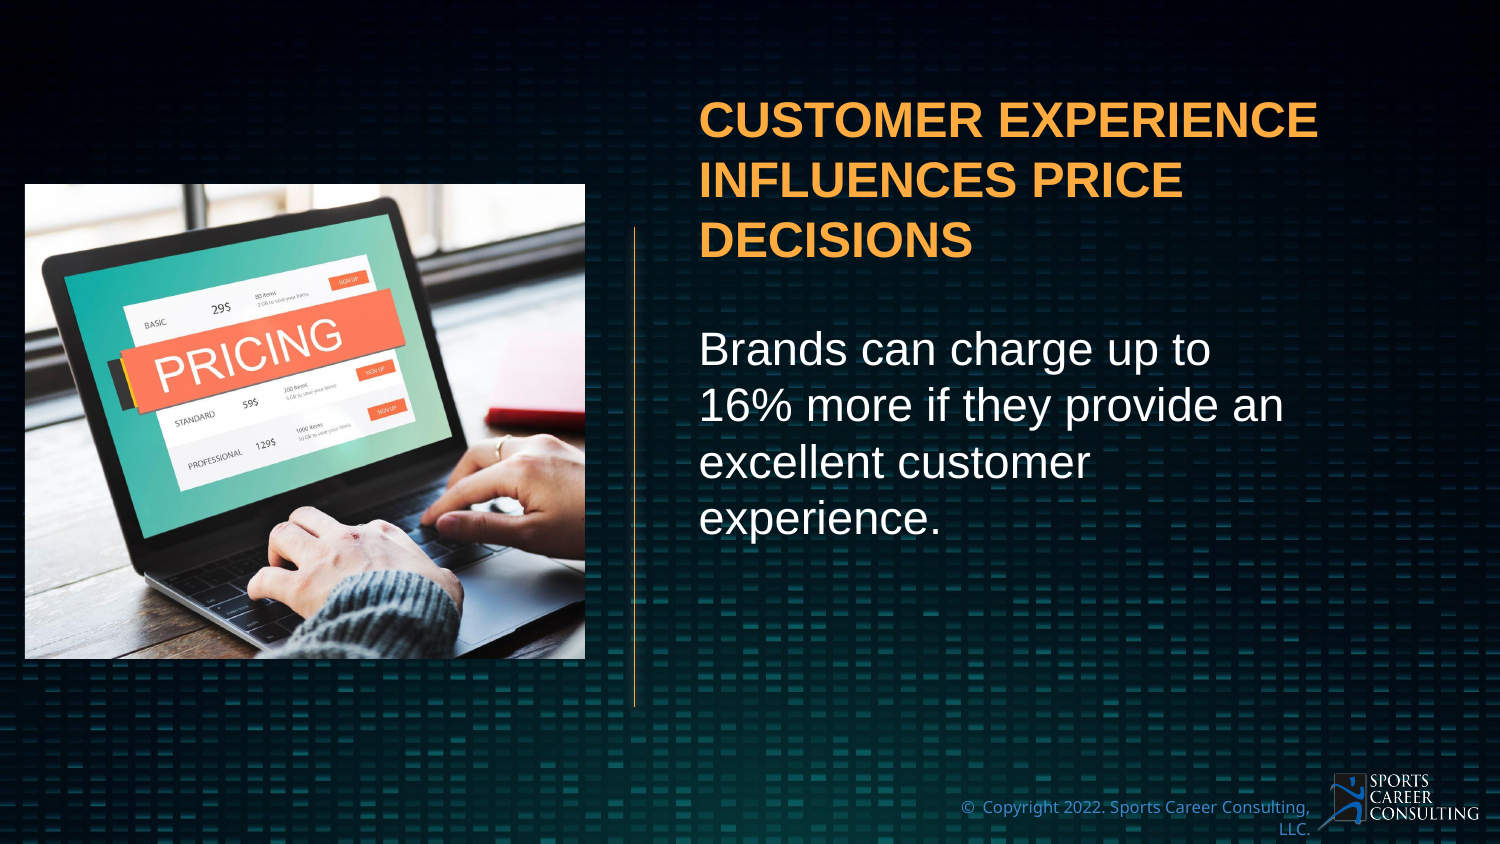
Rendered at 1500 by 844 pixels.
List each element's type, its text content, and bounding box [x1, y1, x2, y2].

title CUSTOMER EXPERIENCE INFLUENCES PRICE DECISIONS [683, 72, 1405, 228]
text_box © Copyright 2022. Sports Career Consulting, LLC. [914, 769, 1326, 844]
picture [0, 0, 1500, 844]
list Brands can charge up to 16% more if they provide an excellent customer experience. [683, 303, 1331, 704]
